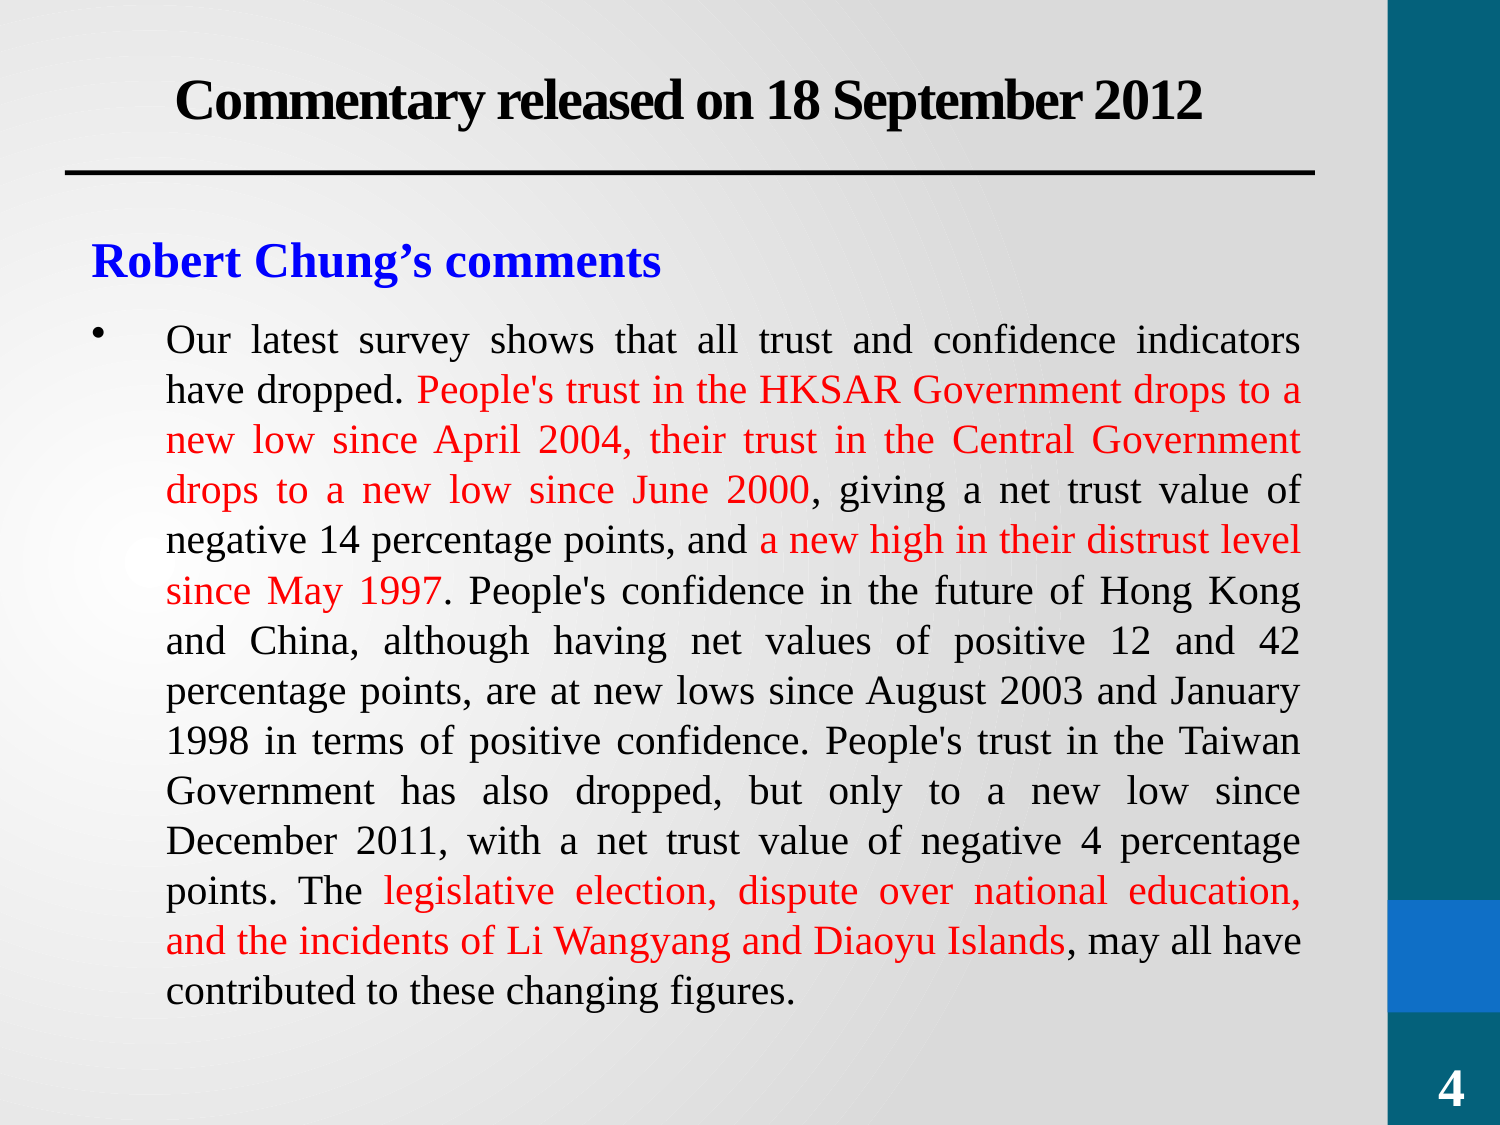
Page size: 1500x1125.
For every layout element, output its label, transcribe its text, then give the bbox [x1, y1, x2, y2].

text_box Robert Chung’s comments Our latest survey shows that all trust and confidence indicators have dropped. People's trust in the HKSAR Government drops to a new low since April 2004, their trust in the Central Government drops to a new low since June 2000, giving a net trust value of negative 14 percentage points, and a new high in their distrust level since May 1997. People's confidence in the future of Hong Kong and China, although having net values of positive 12 and 42 percentage points, are at new lows since August 2003 and January 1998 in terms of positive confidence. People's trust in the Taiwan Government has also dropped, but only to a new low since December 2011, with a net trust value of negative 4 percentage points. The legislative election, dispute over national education, and the incidents of Li Wangyang and Diaoyu Islands, may all have contributed to these changing figures. [76, 219, 1317, 1020]
title Commentary released on 18 September 2012 [64, 54, 1315, 139]
text_box 4 [1403, 1045, 1500, 1125]
